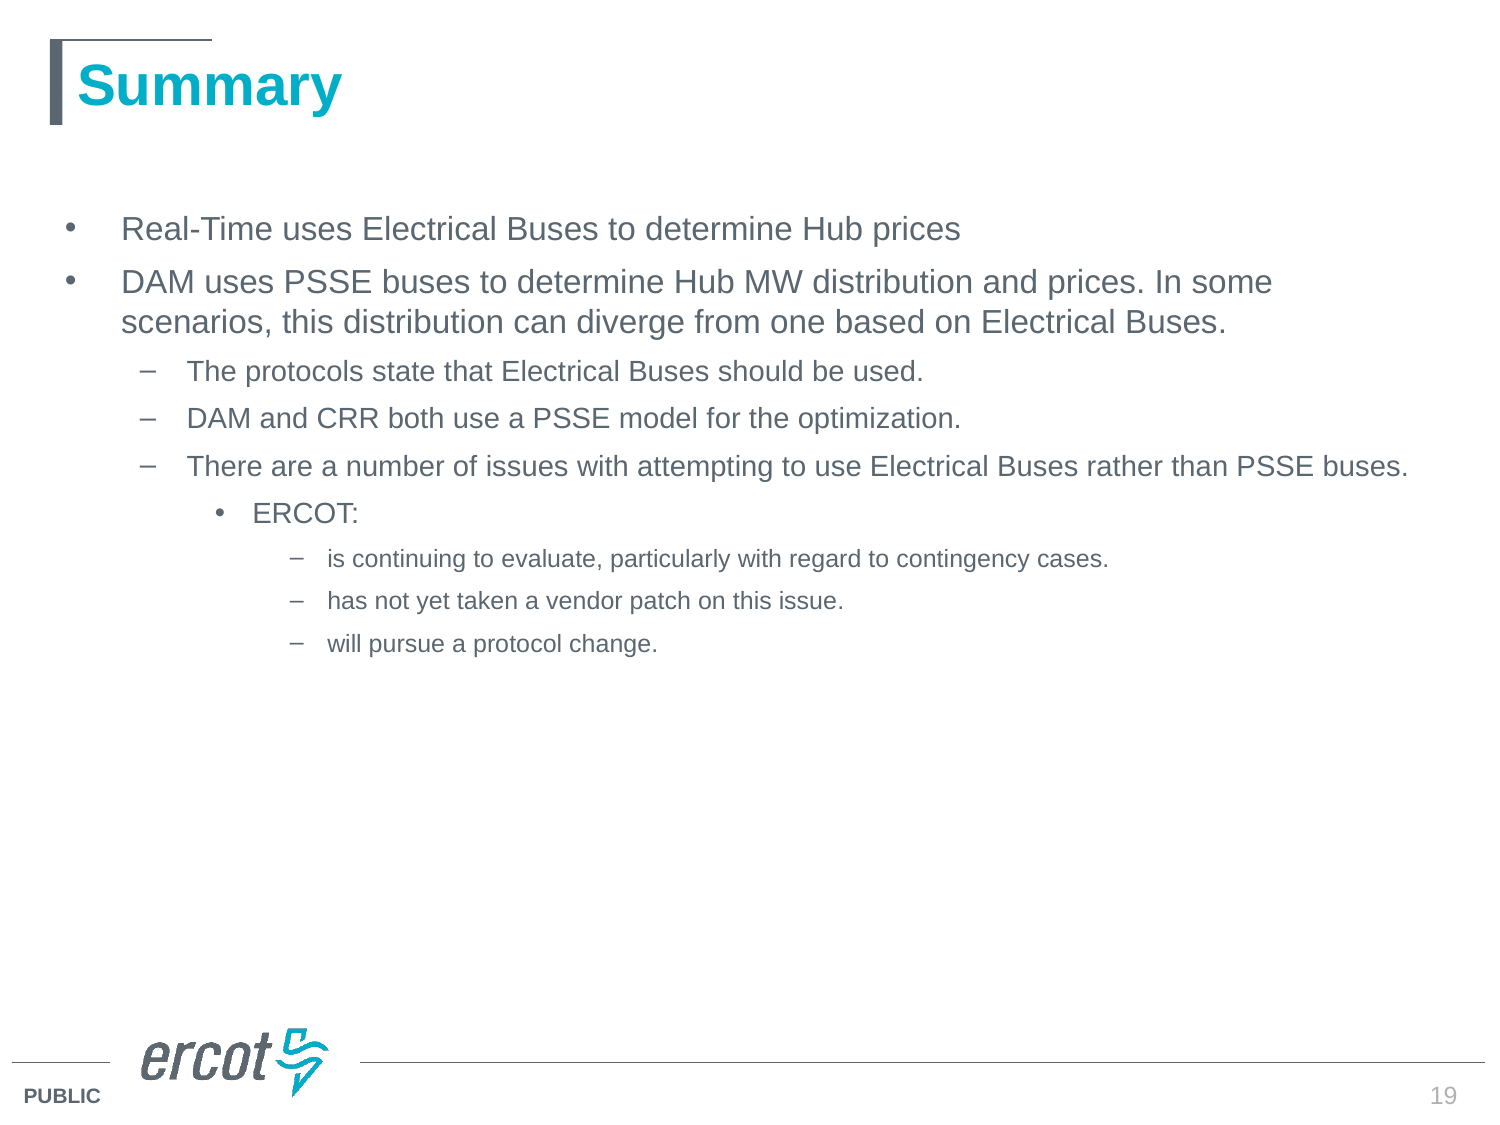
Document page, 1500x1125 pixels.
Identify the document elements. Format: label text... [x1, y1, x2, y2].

title Summary [62, 39, 1450, 125]
list Real-Time uses Electrical Buses to determine Hub prices DAM uses PSSE buses to determine Hub MW distribution and prices. In some scenarios, this distribution can diverge from one based on Electrical Buses. The protocols state that Electrical Buses should be used. DAM and CRR both use a PSSE model for the optimization. There are a number of issues with attempting to use Electrical Buses rather than PSSE buses. ERCOT: is continuing to evaluate, particularly with regard to contingency cases. has not yet taken a vendor patch on this issue. will pursue a protocol change. [50, 200, 1450, 938]
slide_number 19 [1400, 1076, 1488, 1113]
picture [137, 1024, 332, 1100]
